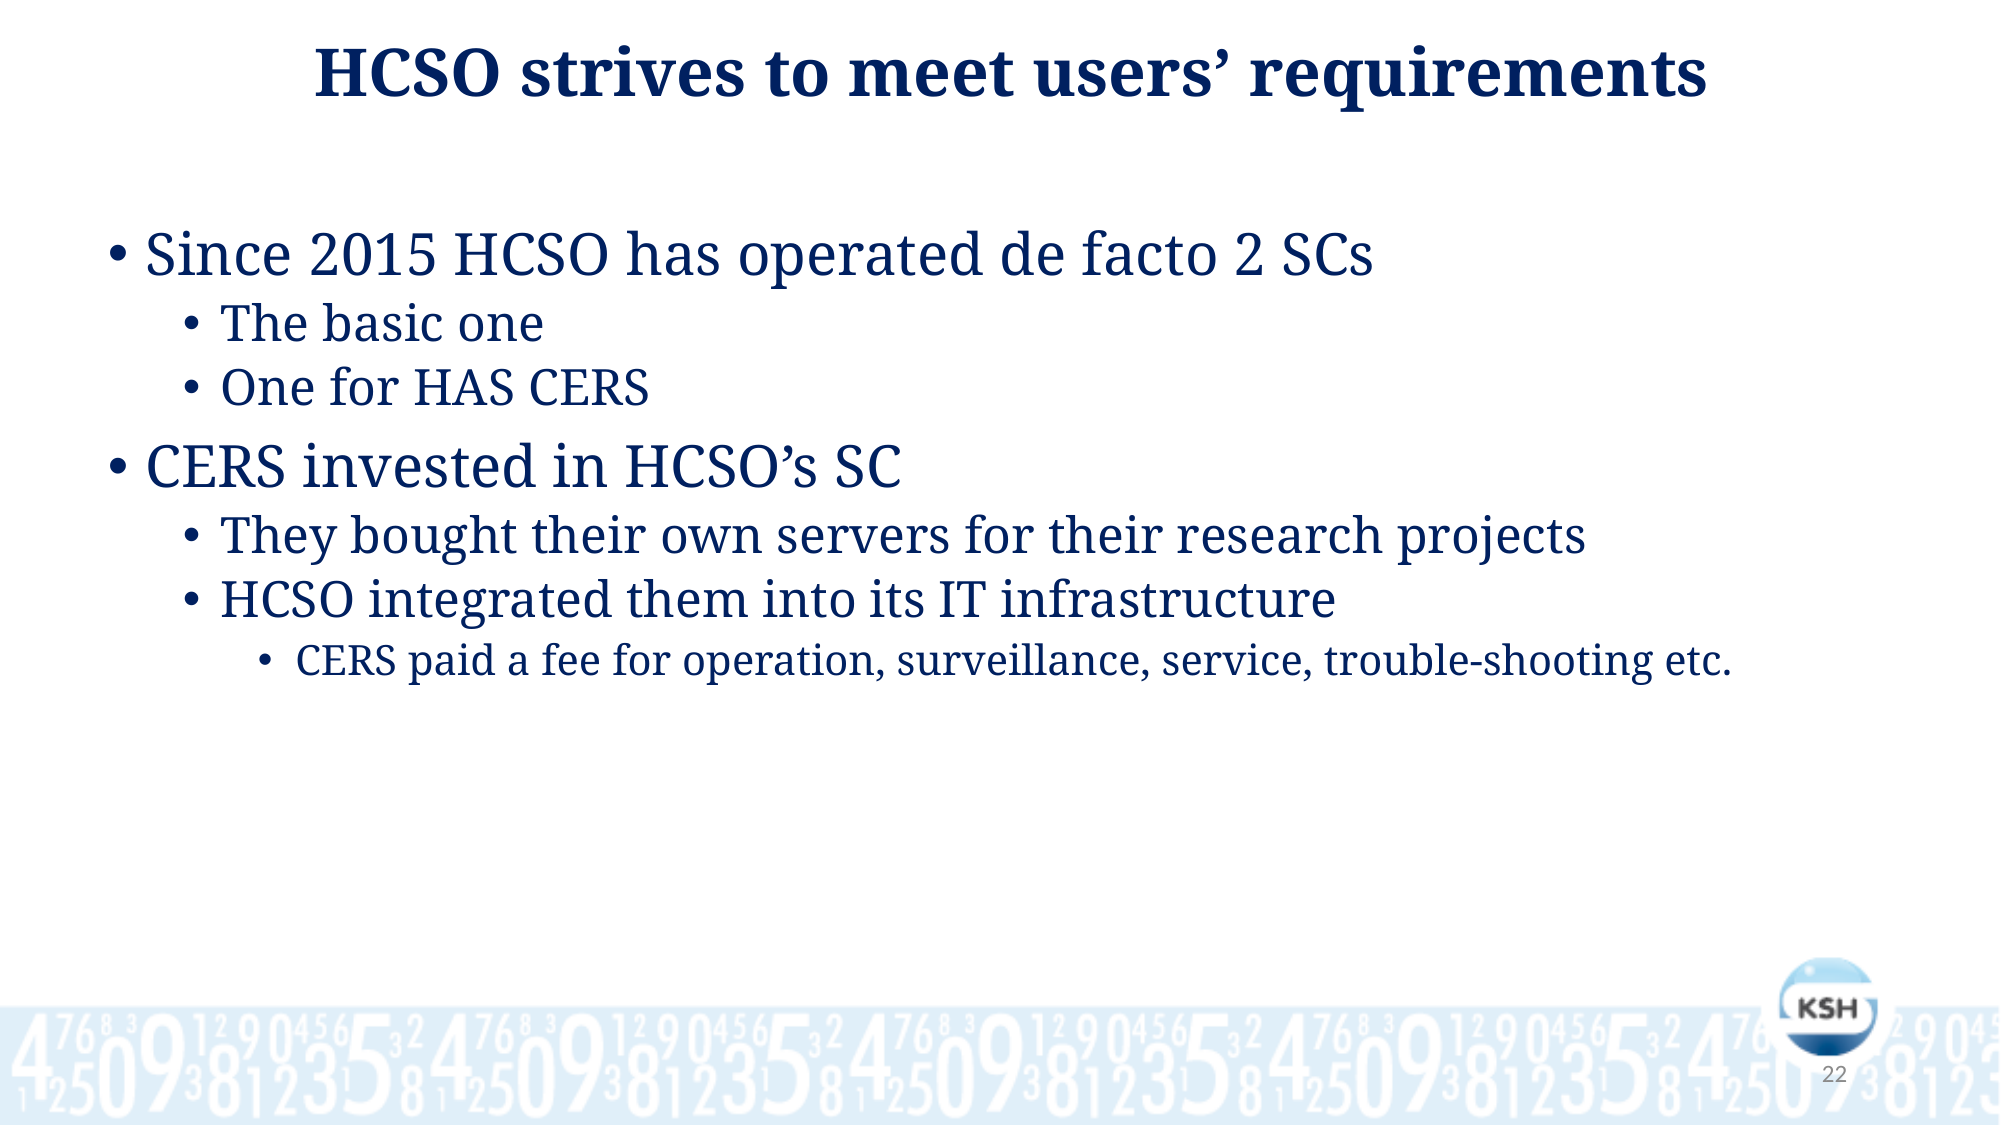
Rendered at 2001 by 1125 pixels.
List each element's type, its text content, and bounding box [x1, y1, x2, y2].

picture [0, 0, 2001, 1125]
slide_number 22 [1412, 1042, 1863, 1103]
title HCSO strives to meet users’ requirements [149, 32, 1875, 119]
list Since 2015 HCSO has operated de facto 2 SCs The basic one One for HAS CERS CERS invested in HCSO’s SC They bought their own servers for their research projects HCSO integrated them into its IT infrastructure CERS paid a fee for operation, surveillance, service, trouble-shooting etc. [93, 217, 1910, 1014]
